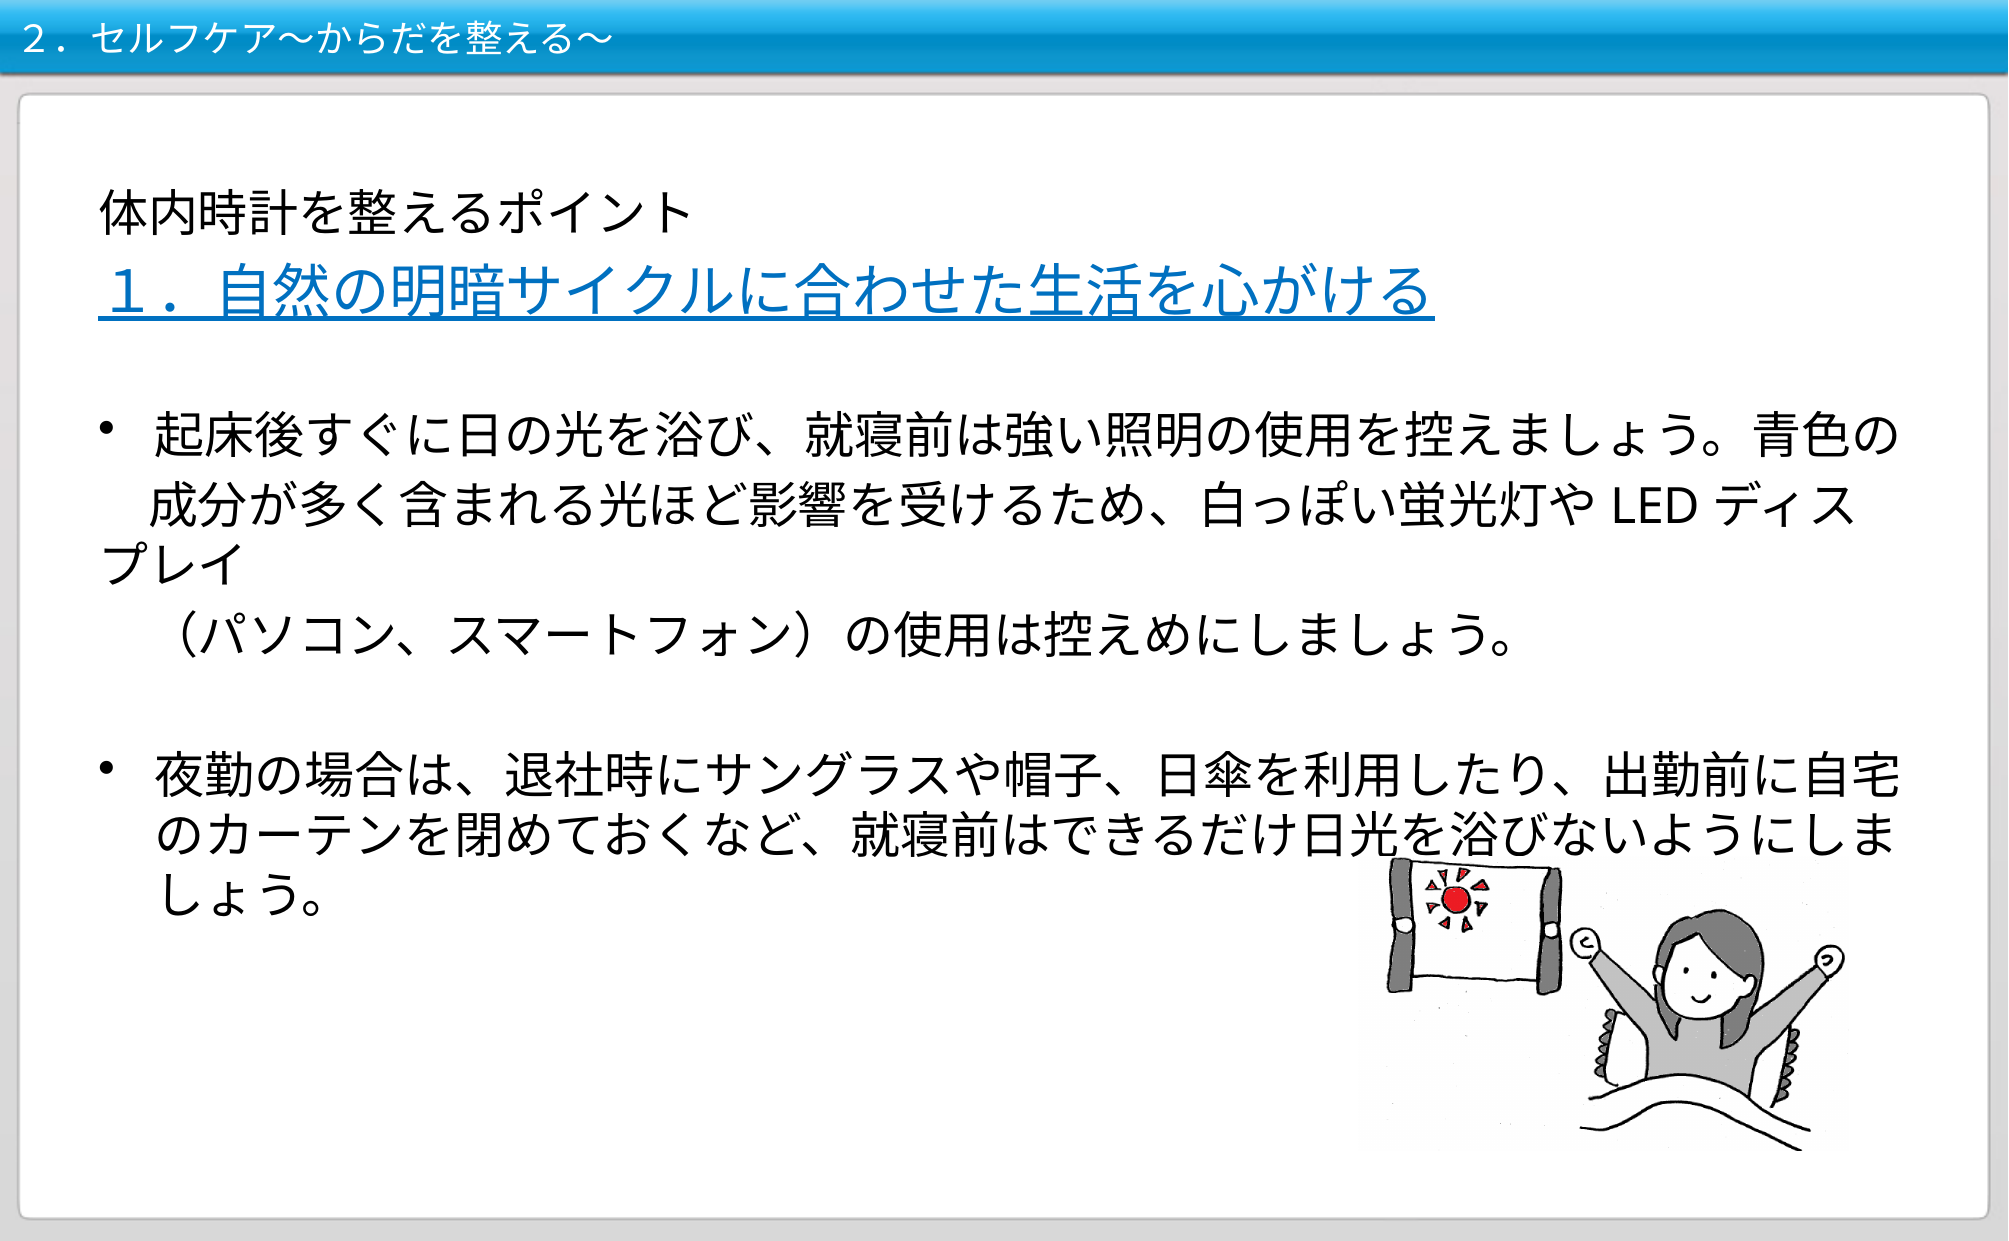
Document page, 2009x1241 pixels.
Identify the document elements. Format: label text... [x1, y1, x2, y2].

picture [0, 76, 2008, 1241]
title ２．セルフケア～からだを整える～ [0, 0, 2008, 76]
list 体内時計を整えるポイント １．自然の明暗サイクルに合わせた生活を心がける 起床後すぐに日の光を浴び、就寝前は強い照明の使用を控えましょう。青色の 成分が多く含まれる光ほど影響を受けるため、白っぽい蛍光灯やLEDディスプレイ （パソコン、スマートフォン）の使用は控えめにしましょう。 夜勤の場合は、退社時にサングラスや帽子、日傘を利用したり、出勤前に自宅のカーテンを閉めておくなど、就寝前はできるだけ日光を浴びないようにしましょう。 [39, 122, 1961, 1187]
